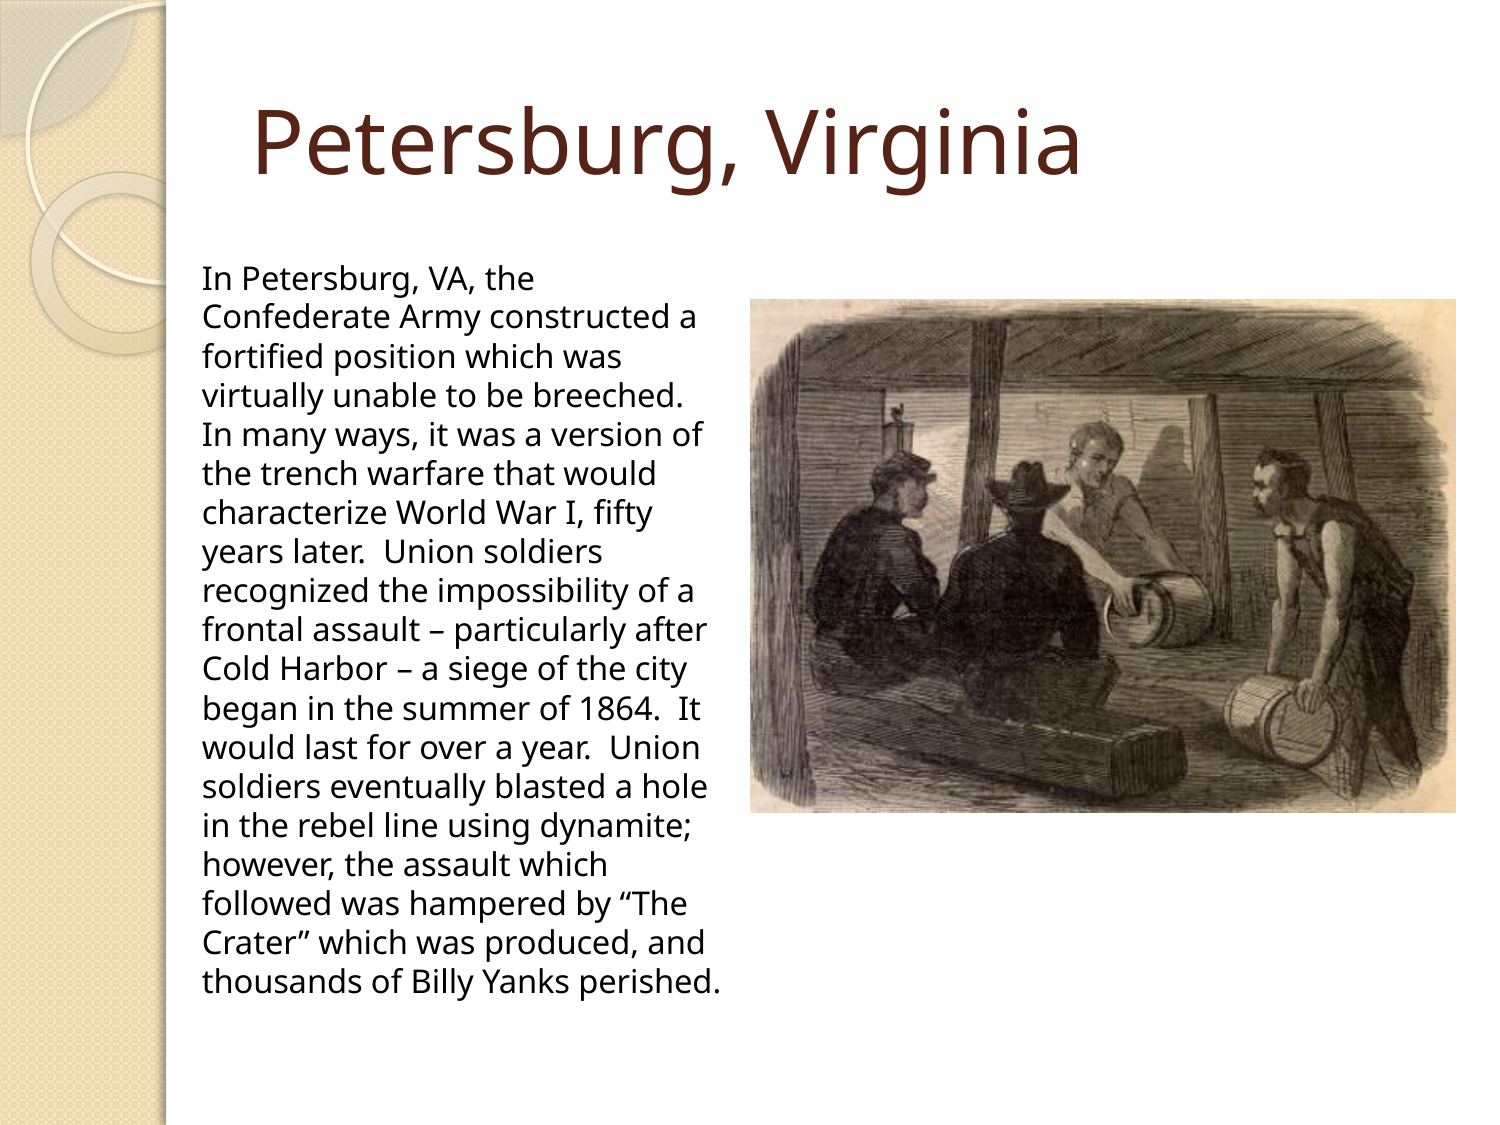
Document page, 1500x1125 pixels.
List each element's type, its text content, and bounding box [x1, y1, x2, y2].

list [749, 299, 1456, 813]
list In Petersburg, VA, the Confederate Army constructed a fortified position which was virtually unable to be breeched. In many ways, it was a version of the trench warfare that would characterize World War I, fifty years later. Union soldiers recognized the impossibility of a frontal assault – particularly after Cold Harbor – a siege of the city began in the summer of 1864. It would last for over a year. Union soldiers eventually blasted a hole in the rebel line using dynamite; however, the assault which followed was hampered by “The Crater” which was produced, and thousands of Billy Yanks perished. [174, 249, 738, 1015]
title Petersburg, Virginia [235, 45, 1466, 233]
